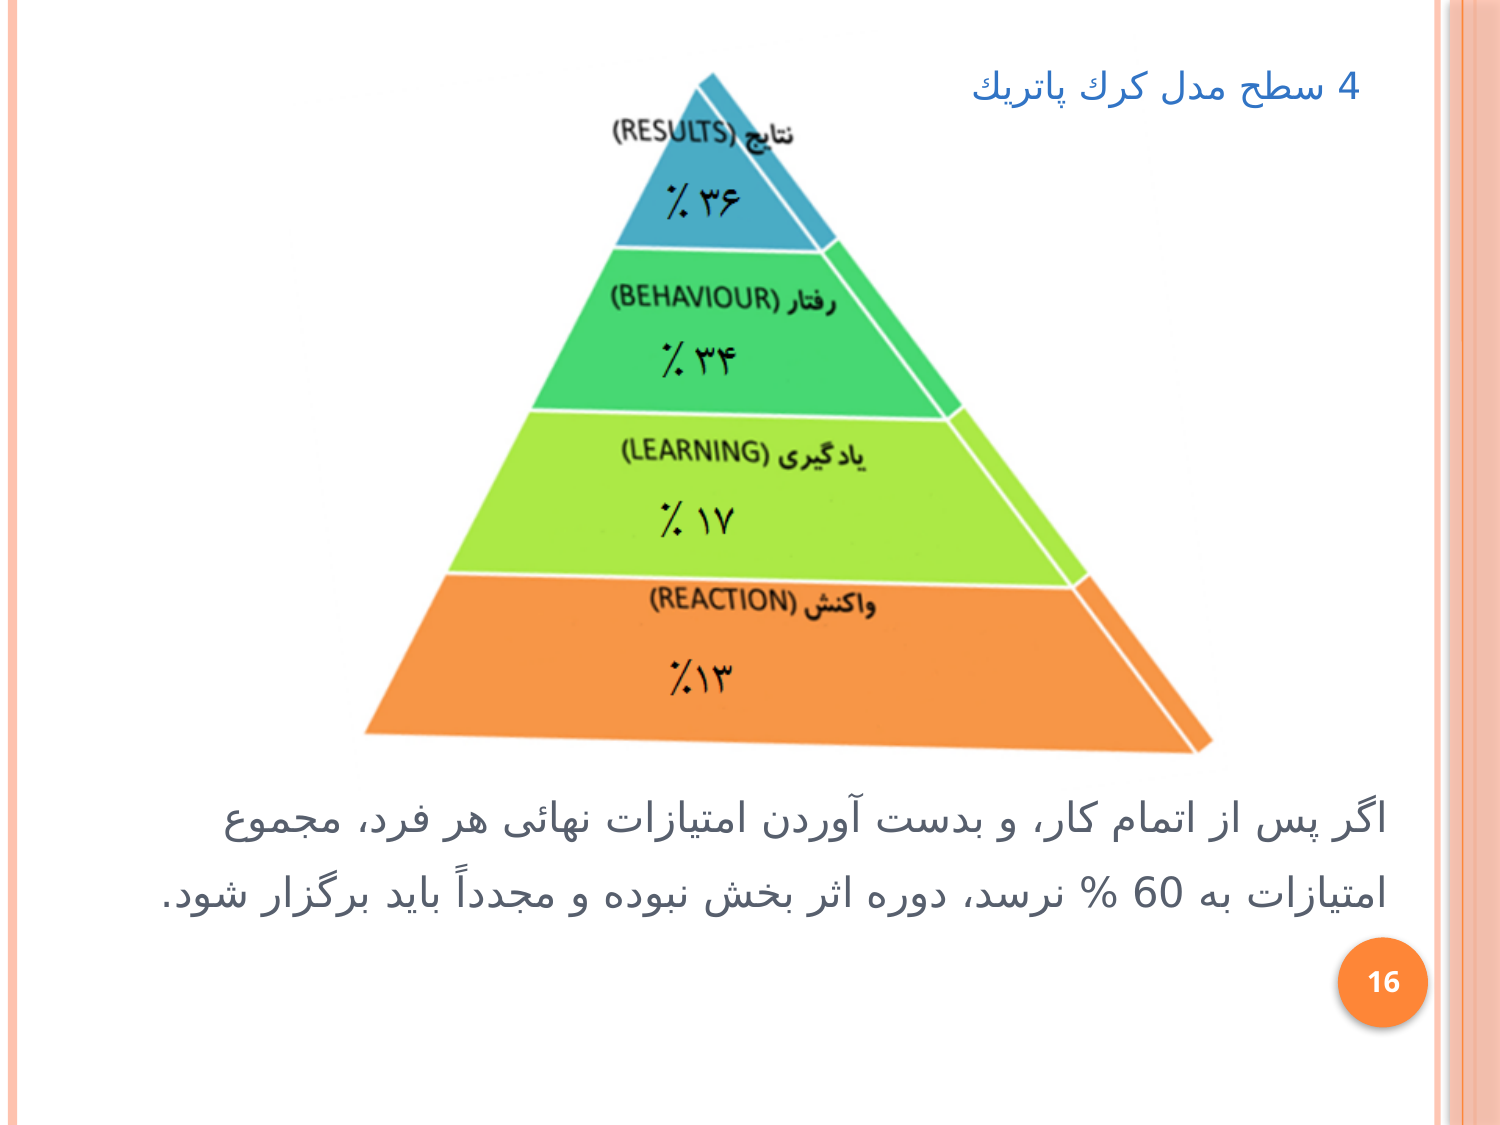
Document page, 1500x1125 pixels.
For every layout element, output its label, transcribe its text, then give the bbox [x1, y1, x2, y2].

slide_number 16 [1333, 940, 1434, 1027]
text_box 4 سطح مدل كرك پاتريك [1242, 54, 1376, 115]
title اگر پس از اتمام کار، و بدست آوردن امتیازات نهائی هر فرد، مجموع امتیازات به 60 % نرسد، دوره اثر بخش نبوده و مجدداً باید برگزار شود. [100, 786, 1404, 924]
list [288, 30, 1237, 791]
